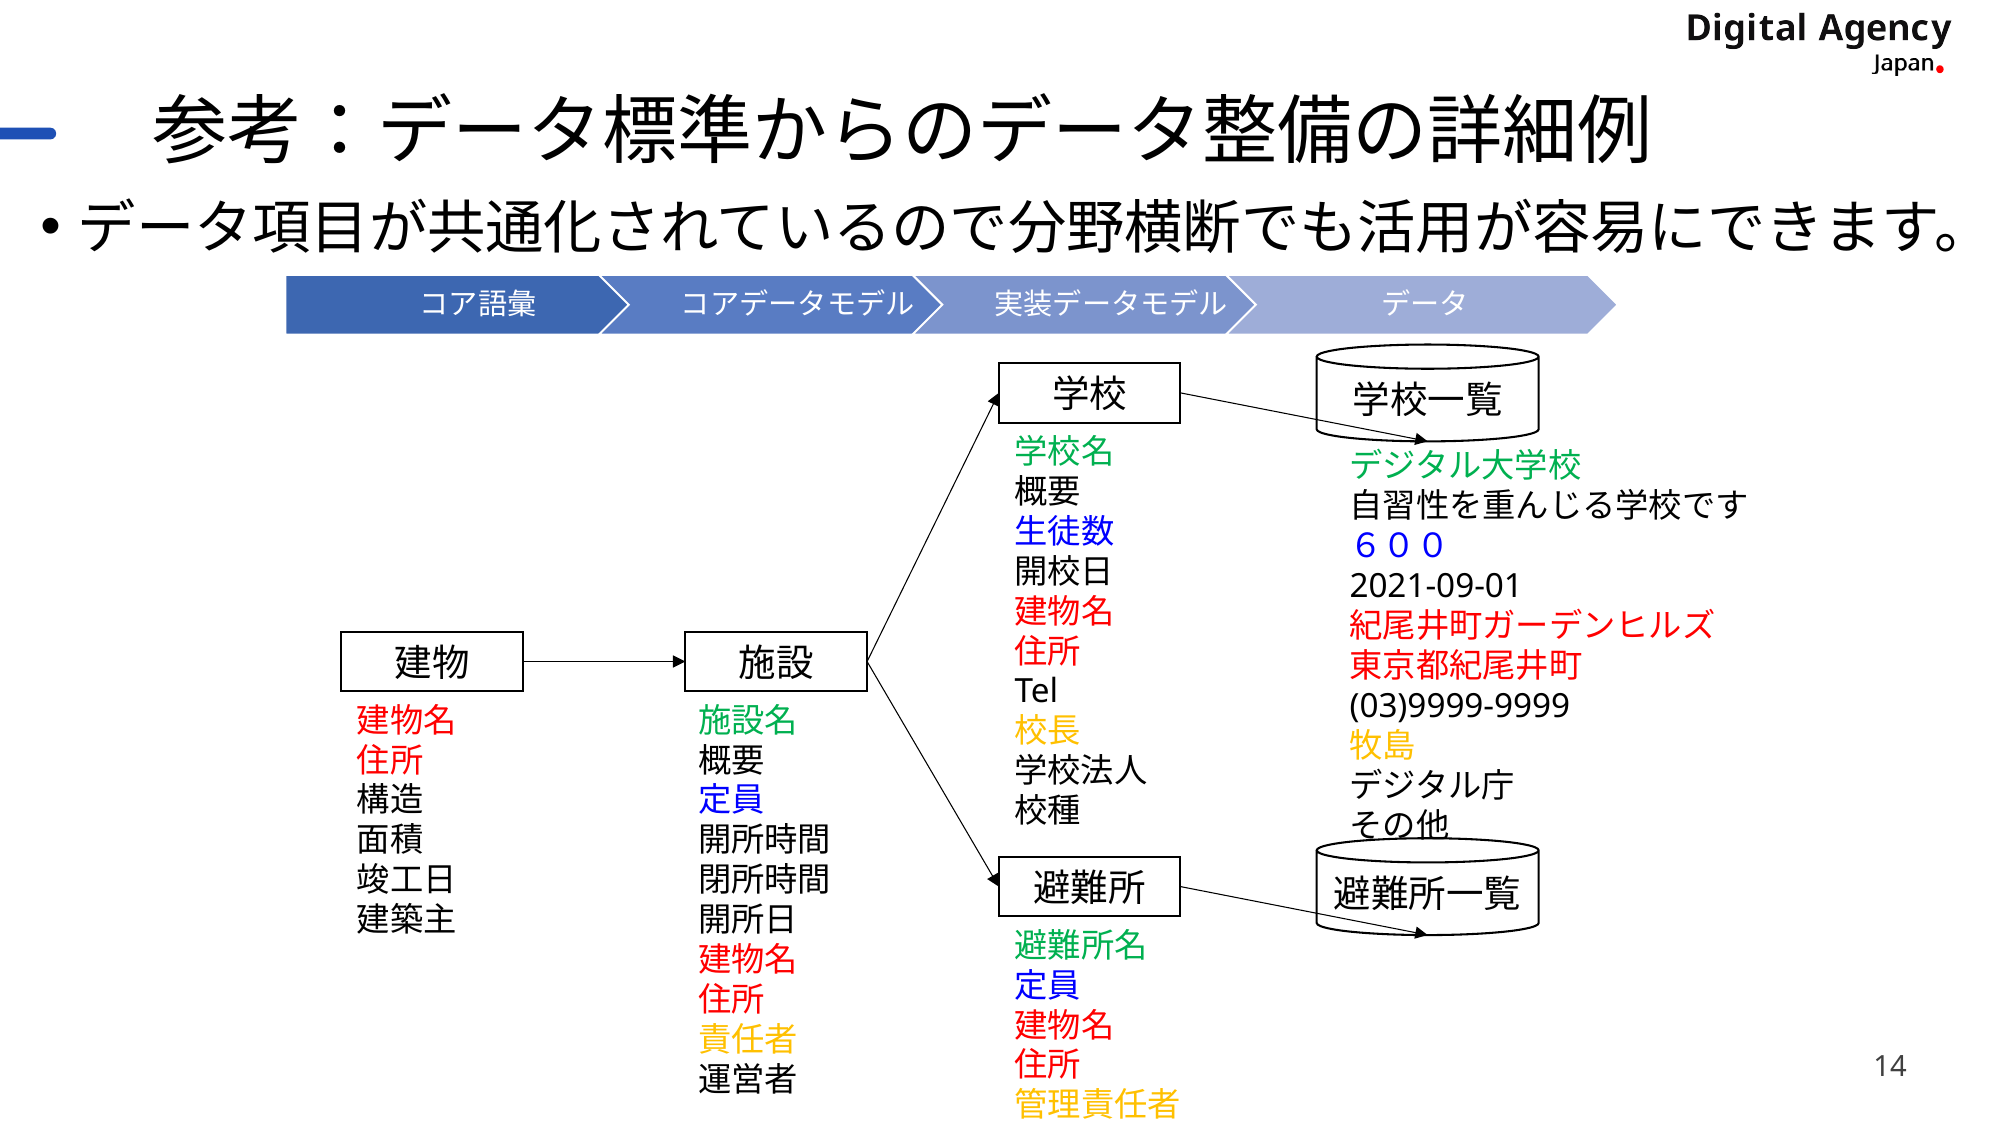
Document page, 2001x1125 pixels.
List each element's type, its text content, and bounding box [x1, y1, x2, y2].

text_box 建物名 住所 構造 面積 竣工日 建築主 [342, 691, 472, 946]
title 参考：データ標準からのデータ整備の詳細例 [137, 85, 1863, 183]
text_box 避難所一覧 [1315, 842, 1540, 937]
slide_number 24 [1319, 346, 1537, 367]
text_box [867, 392, 999, 661]
text_box 建物 [340, 631, 524, 692]
picture [1671, 0, 1969, 89]
text_box 学校名 概要 生徒数 開校日 建物名 住所 Tel 校長 学校法人 校種 [999, 422, 1163, 837]
text_box 避難所名 定員 建物名 住所 管理責任者 [1000, 916, 1197, 1125]
text_box 施設 [684, 631, 867, 692]
text_box デジタル大学校 自習性を重んじる学校です ６００ 2021-09-01 紀尾井町ガーデンヒルズ 東京都紀尾井町 (03)9999-9999 牧島 デジタル庁 その他 [1334, 437, 1764, 852]
text_box 施設名 概要 定員 開所時間 閉所時間 開所日 建物名 住所 責任者 運営者 [683, 691, 846, 1106]
text_box 避難所 [998, 856, 1181, 917]
title 関連研修等 [1319, 846, 1533, 861]
slide_number 14 [1471, 1036, 1922, 1097]
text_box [867, 661, 999, 887]
text_box 学校 [998, 362, 1181, 424]
text_box 学校一覧 [1315, 343, 1540, 437]
list データ項目が共通化されているので分野横断でも活用が容易にできます。 [25, 190, 1987, 288]
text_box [284, 274, 1619, 335]
